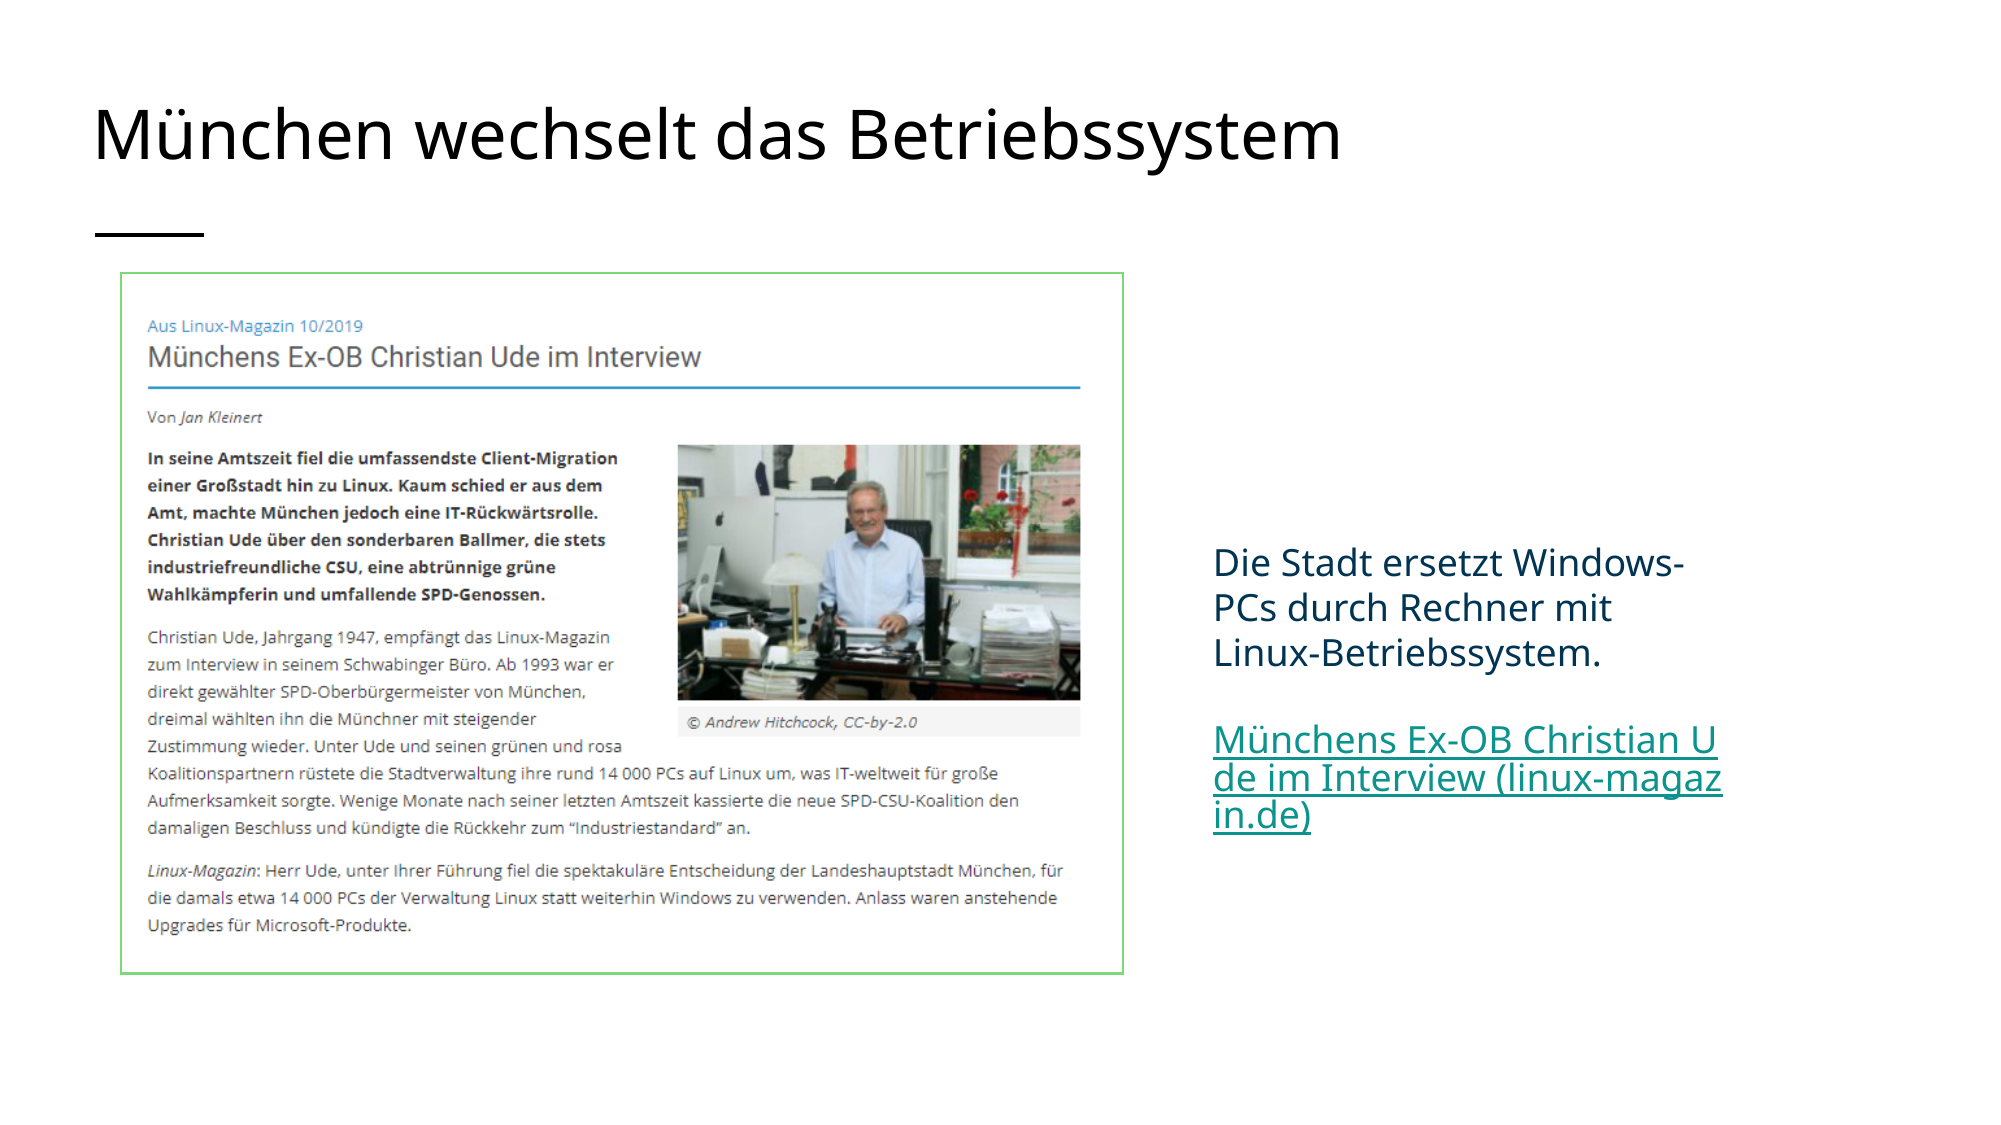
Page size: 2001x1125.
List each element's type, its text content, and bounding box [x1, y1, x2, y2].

text_box Münchens Ex-OB Christian Ude im Interview (linux-magazin.de) [1198, 708, 1742, 775]
text_box Die Stadt ersetzt Windows-PCs durch Rechner mit Linux-Betriebssystem. [1198, 531, 1742, 682]
title München wechselt das Betriebssystem [77, 67, 1803, 197]
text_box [120, 272, 1124, 974]
